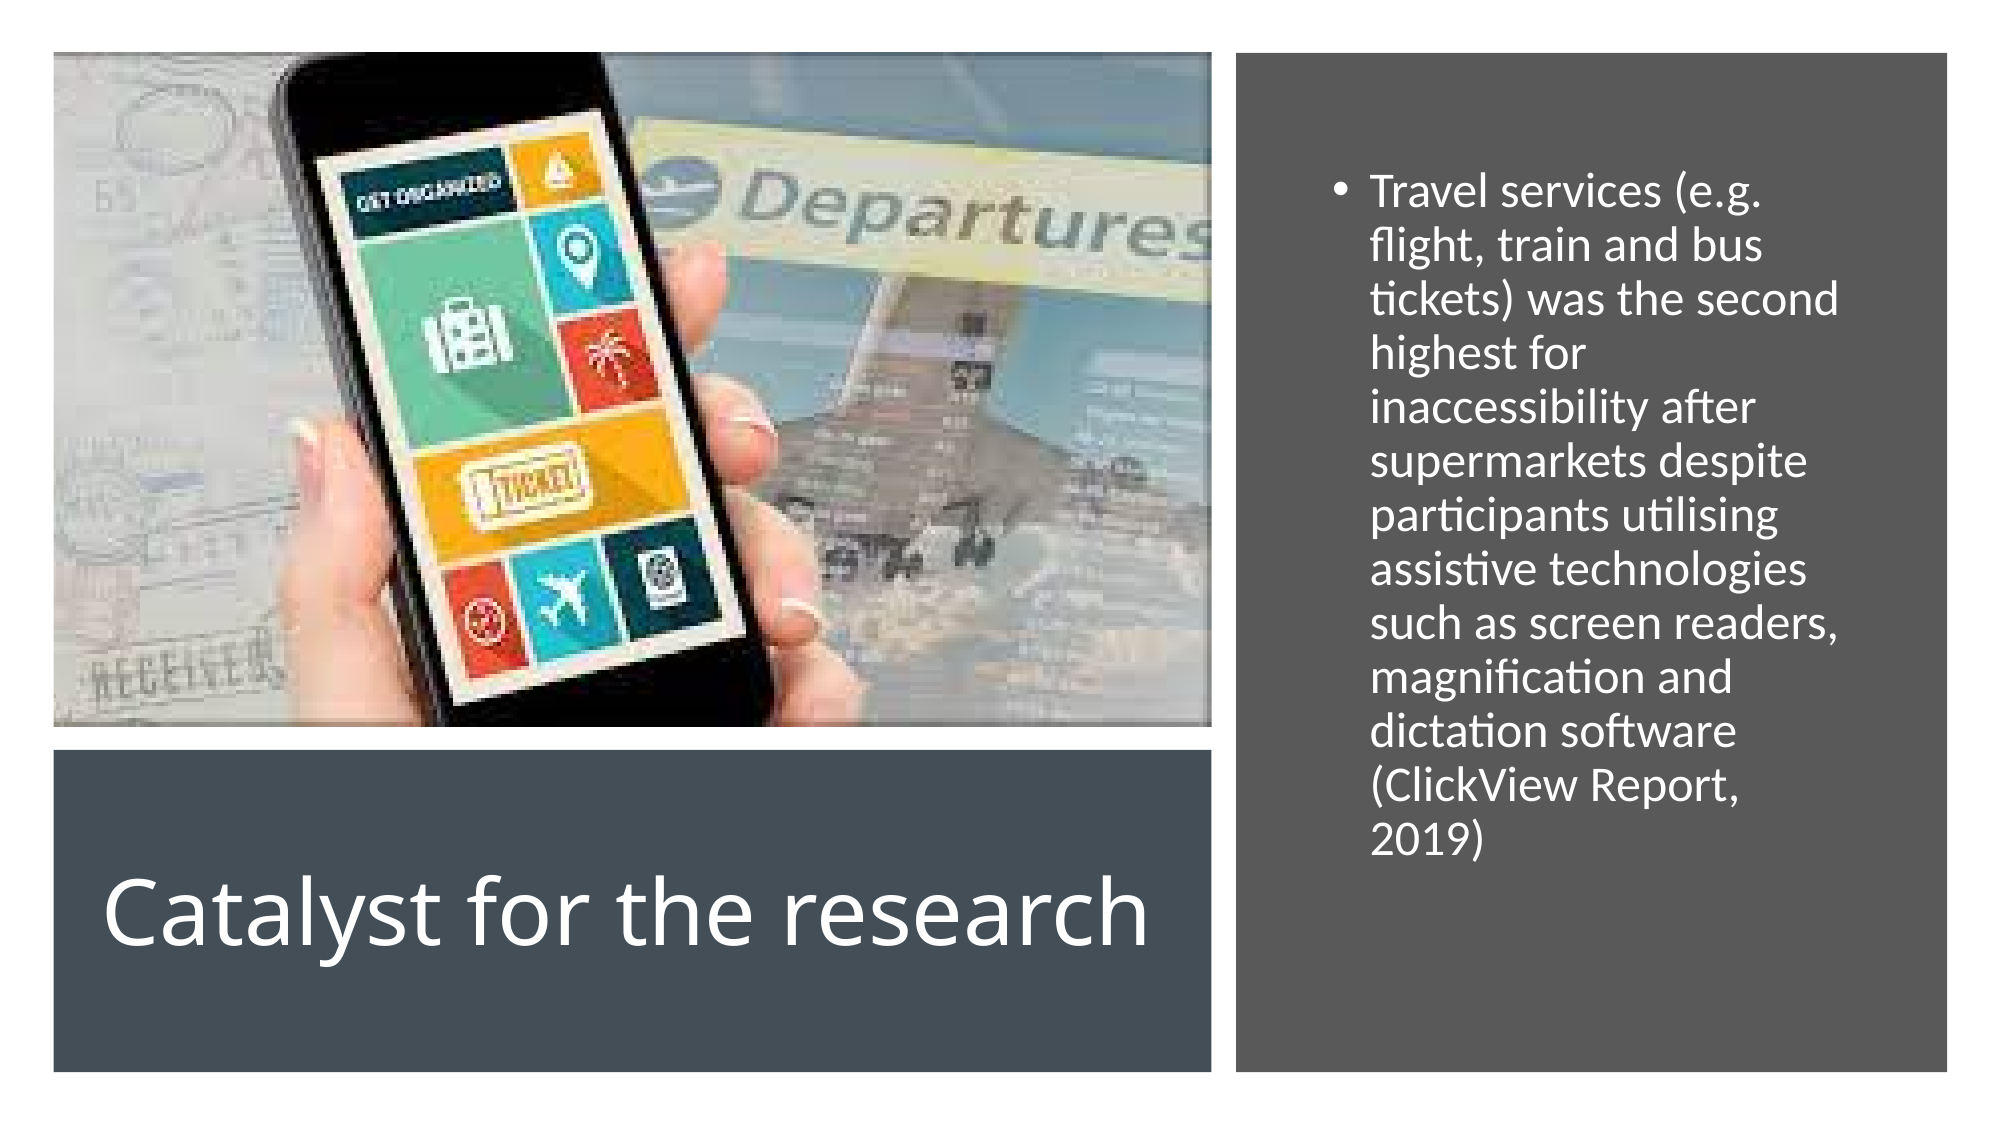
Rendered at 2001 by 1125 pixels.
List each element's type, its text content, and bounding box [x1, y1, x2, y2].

list Travel services (e.g. flight, train and bus tickets) was the second highest for inaccessibility after supermarkets despite participants utilising assistive technologies such as screen readers, magnification and dictation software (ClickView Report, 2019) [1317, 150, 1879, 947]
picture [53, 52, 1212, 727]
text_box [1235, 52, 1948, 1073]
text_box [53, 749, 1212, 1073]
title Catalyst for the research [85, 782, 1168, 1049]
